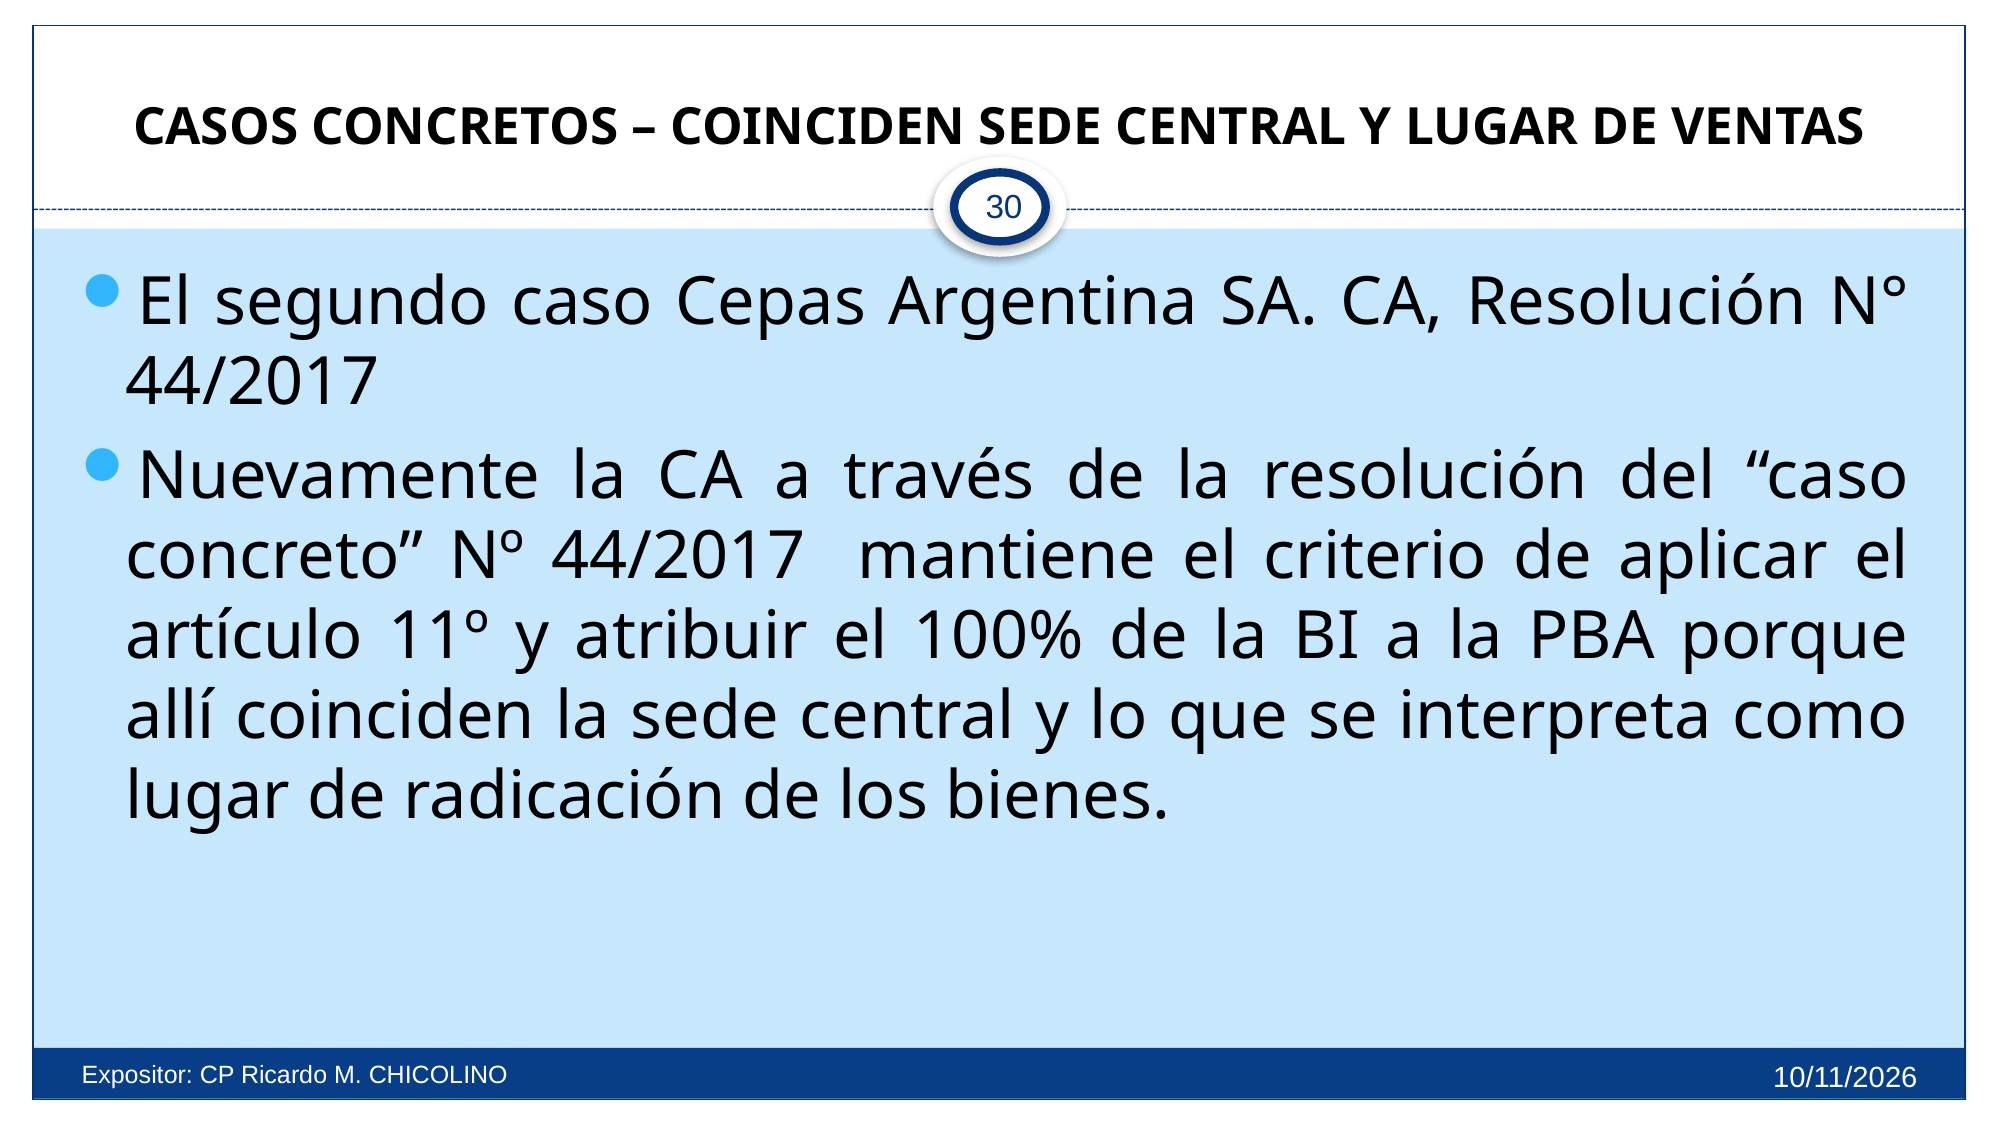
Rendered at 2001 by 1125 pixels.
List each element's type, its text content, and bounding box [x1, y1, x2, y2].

title CASOS CONCRETOS – COINCIDEN SEDE CENTRAL Y LUGAR DE VENTAS [65, 37, 1933, 162]
slide_number 30 [954, 168, 1055, 241]
footer Expositor: CP Ricardo M. CHICOLINO [66, 1051, 850, 1112]
list El segundo caso Cepas Argentina SA. CA, Resolución N° 44/2017 Nuevamente la CA a través de la resolución del “caso concreto” Nº 44/2017 mantiene el criterio de aplicar el artículo 11º y atribuir el 100% de la BI a la PBA porque allí coinciden la sede central y lo que se interpreta como lugar de radicación de los bienes. [66, 250, 1926, 1001]
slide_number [1266, 1050, 1933, 1111]
